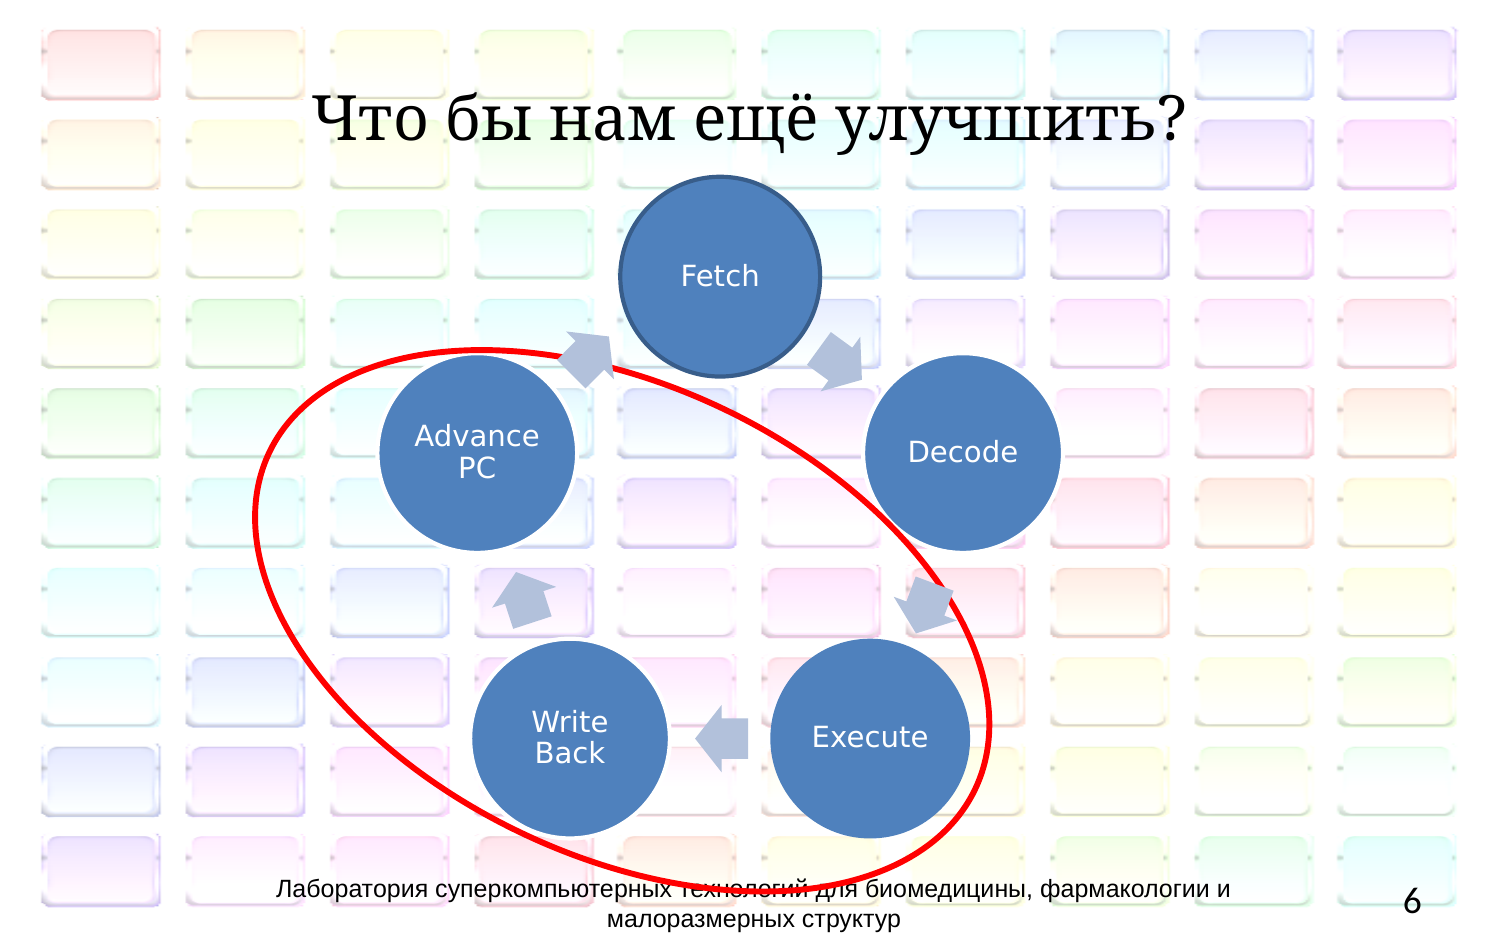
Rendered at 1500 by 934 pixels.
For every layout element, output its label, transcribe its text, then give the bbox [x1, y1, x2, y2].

text_box Лаборатория суперкомпьютерных технологий для биомедицины, фармакологии и малоразмерных структур [171, 864, 1338, 915]
picture [0, 0, 1500, 934]
text_box 6 [1387, 868, 1473, 918]
text_box [255, 365, 377, 738]
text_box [377, 176, 1063, 839]
text_box [534, 839, 937, 892]
title Что бы нам ещё улучшить? [75, 37, 1425, 193]
